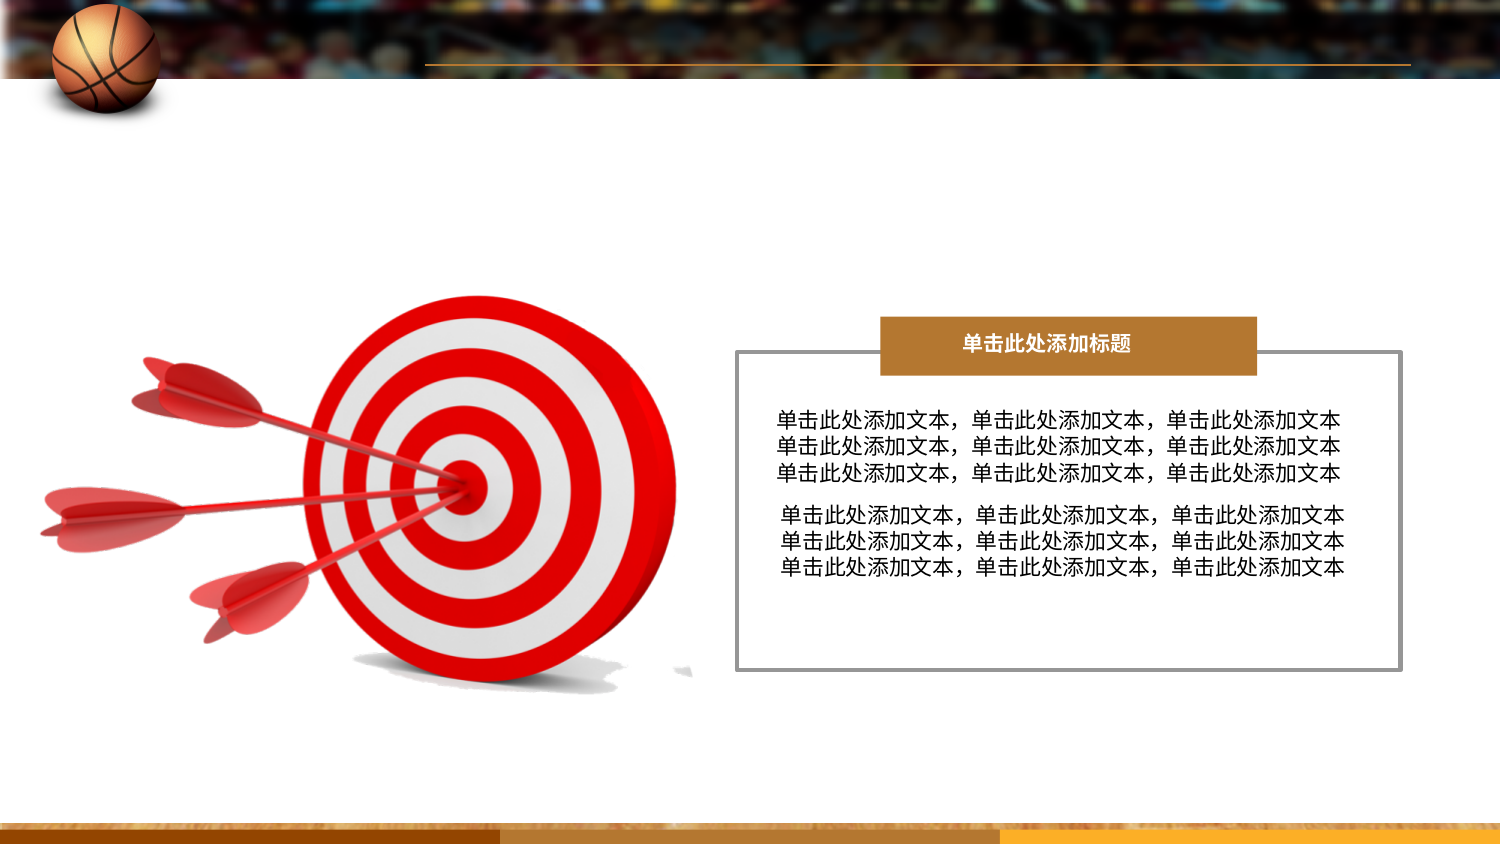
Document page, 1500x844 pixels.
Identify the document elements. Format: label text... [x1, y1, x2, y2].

picture [0, 0, 1500, 131]
text_box [879, 316, 1258, 377]
text_box 单击此处添加文本，单击此处添加文本，单击此处添加文本 单击此处添加文本，单击此处添加文本，单击此处添加文本 单击此处添加文本，单击此处添加文本，单击此处添加文本 [761, 399, 1382, 493]
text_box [0, 829, 1500, 844]
text_box 单击此处添加标题 [947, 323, 1217, 364]
text_box 单击此处添加文本，单击此处添加文本，单击此处添加文本 单击此处添加文本，单击此处添加文本，单击此处添加文本 单击此处添加文本，单击此处添加文本，单击此处添加文本 [765, 494, 1386, 588]
text_box [737, 351, 1401, 671]
picture [23, 268, 699, 716]
picture [0, 823, 1500, 829]
